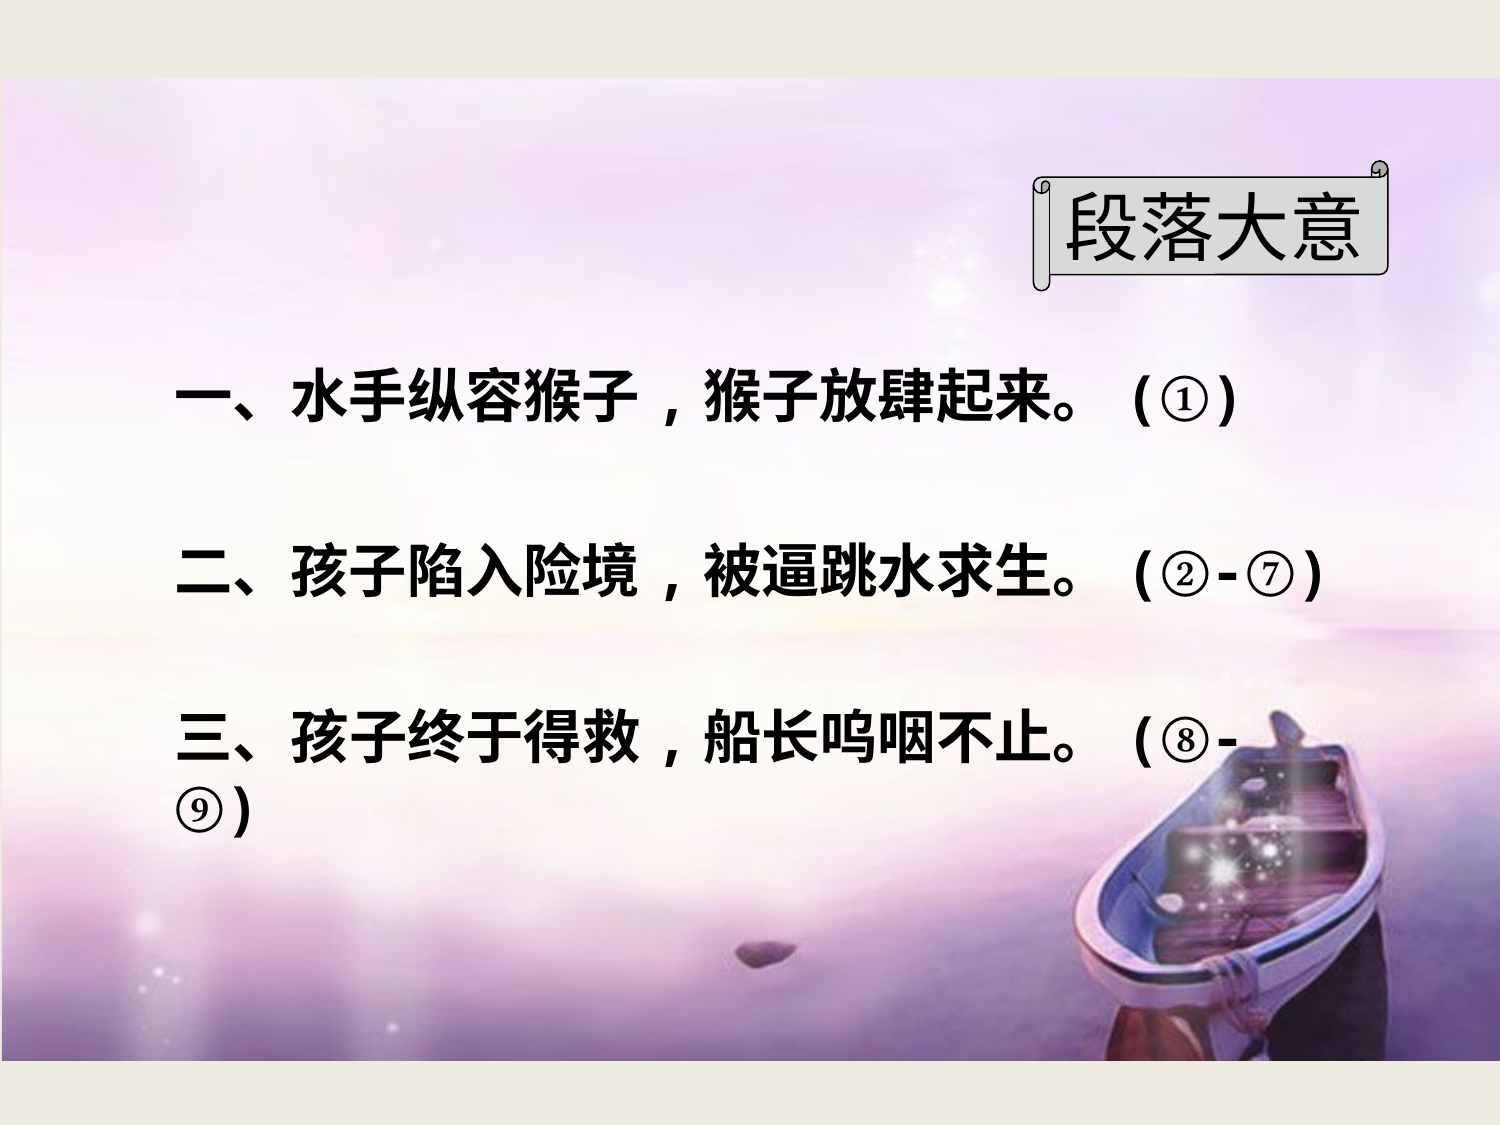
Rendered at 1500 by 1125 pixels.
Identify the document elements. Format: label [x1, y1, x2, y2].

picture [1, 77, 1500, 1061]
